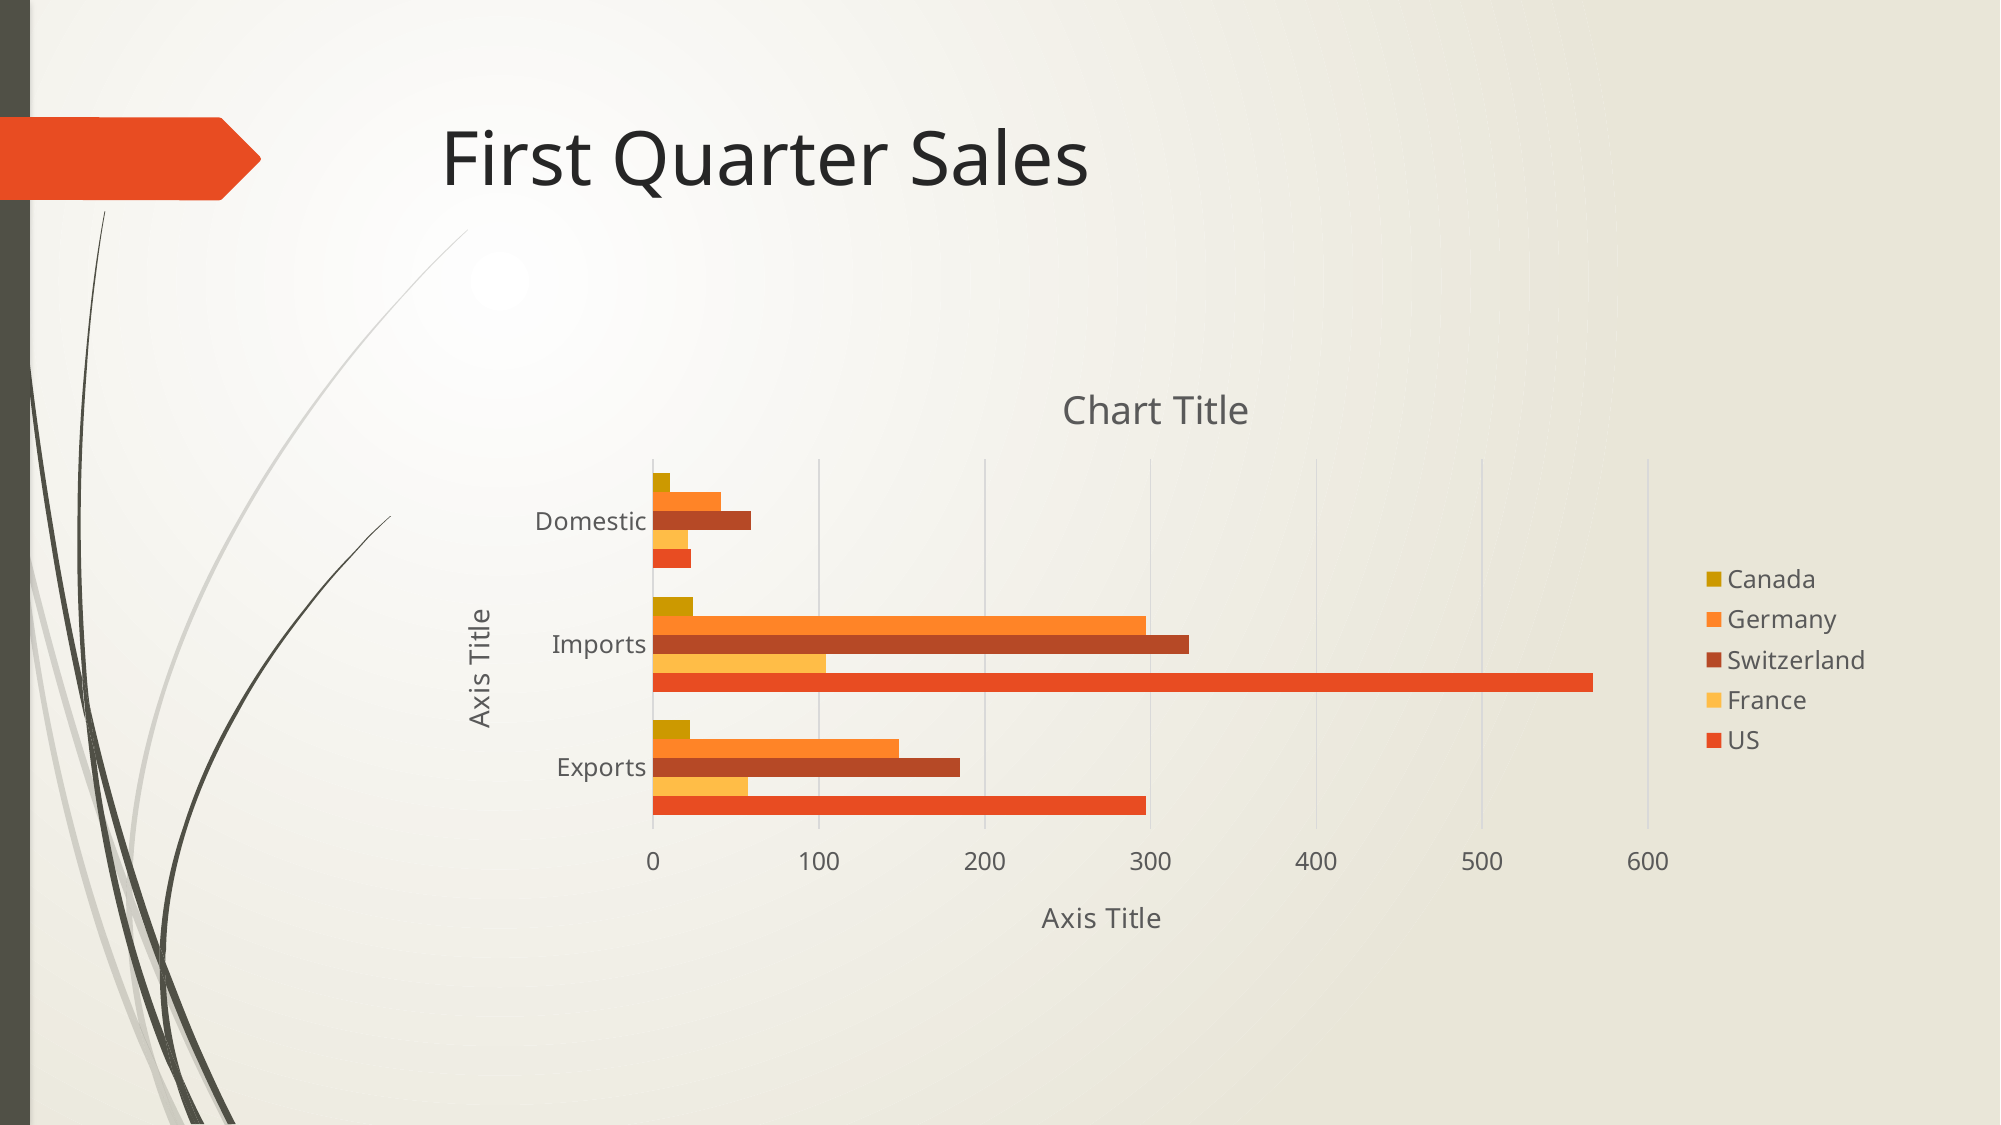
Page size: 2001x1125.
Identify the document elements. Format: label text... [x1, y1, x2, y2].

chart [424, 349, 1888, 971]
title First Quarter Sales [425, 102, 1888, 313]
